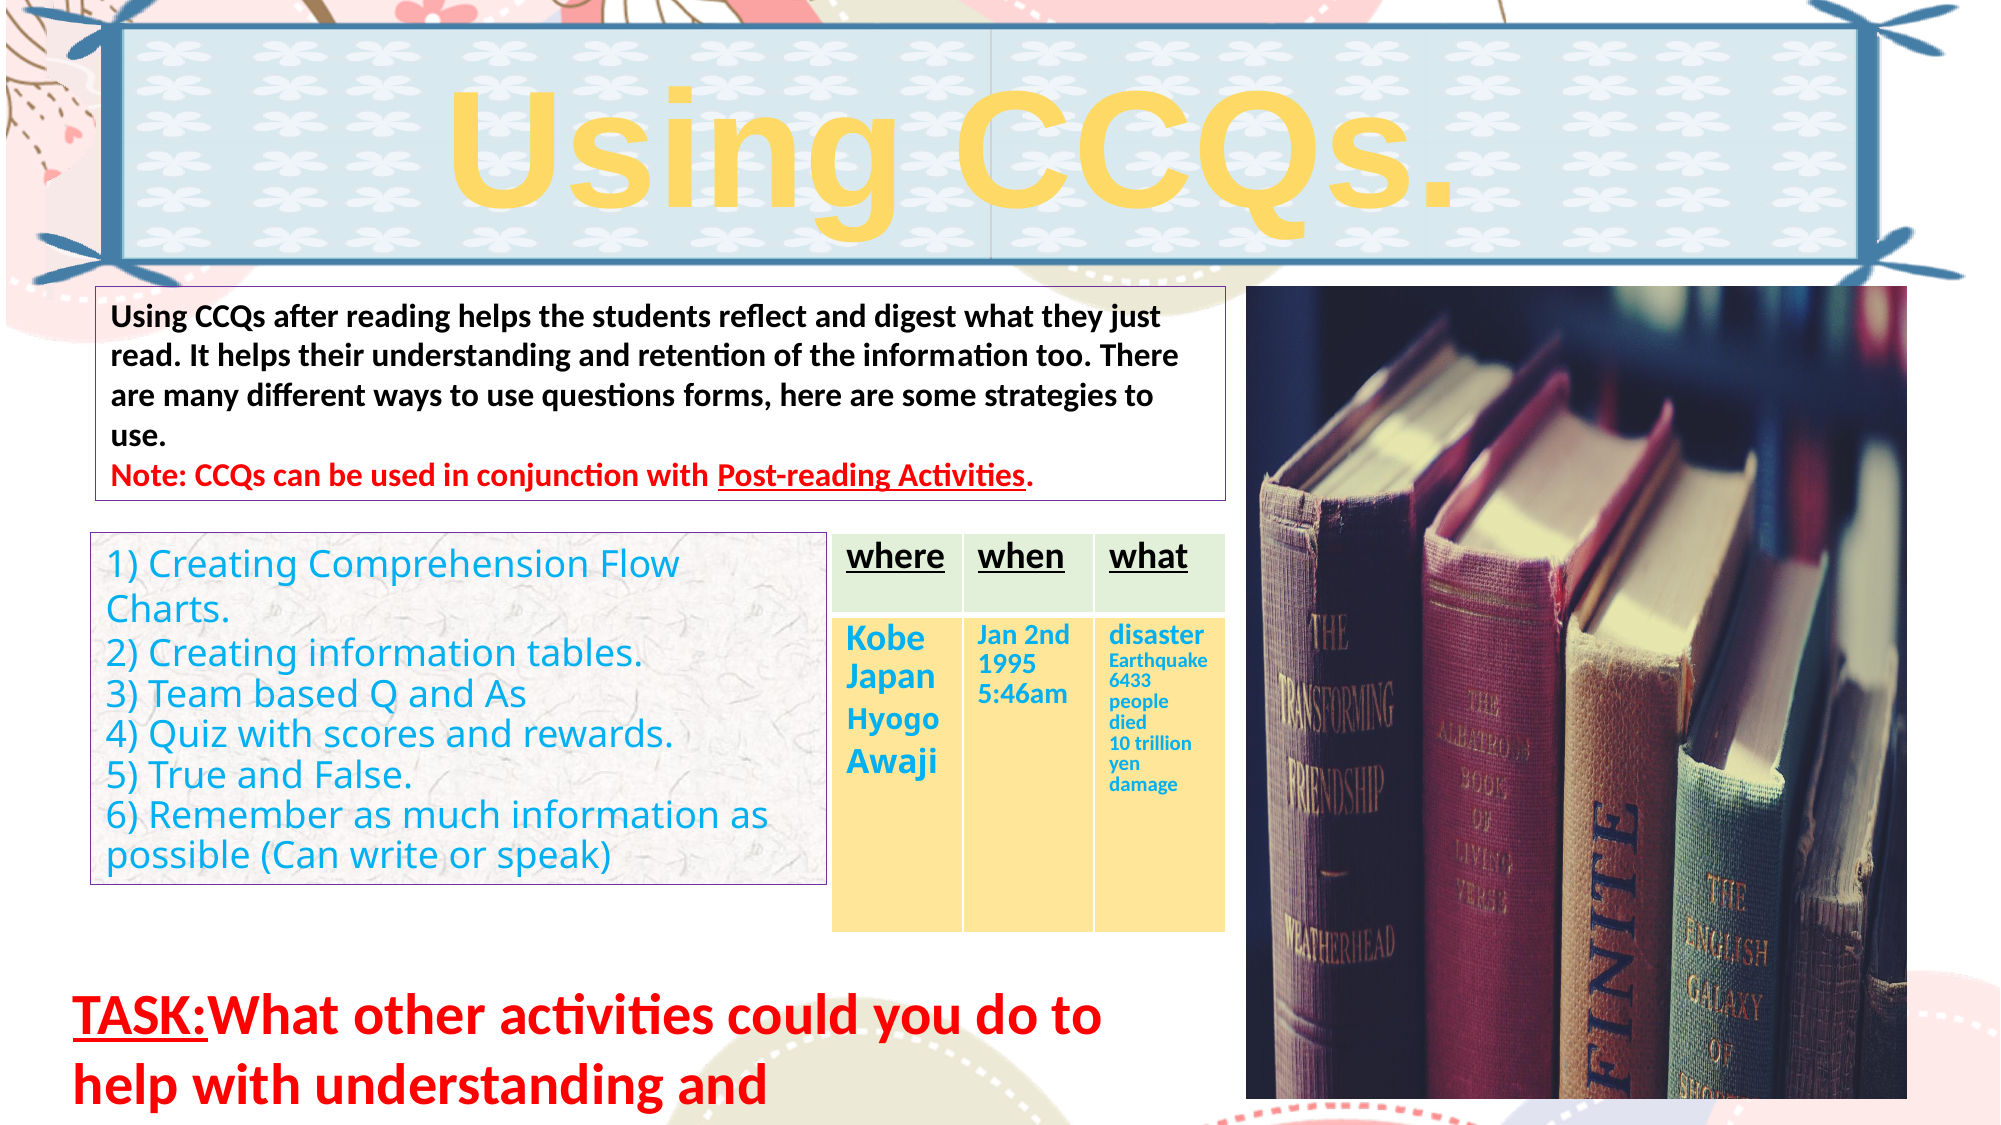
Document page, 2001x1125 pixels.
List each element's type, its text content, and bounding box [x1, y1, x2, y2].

text_box Using CCQs after reading helps the students reflect and digest what they just read. It helps their understanding and retention of the information too. There are many different ways to use questions forms, here are some strategies to use. Note: CCQs can be used in conjunction with Post-reading Activities. [95, 381, 1226, 501]
table_header what [1095, 534, 1225, 612]
table_header where [832, 534, 962, 612]
text_box 1) Creating Comprehension Flow Charts. 2) Creating information tables. 3) Team based Q and As 4) Quiz with scores and rewards. 5) True and False. 6) Remember as much information as possible (Can write or speak) [90, 532, 827, 885]
table_cell disaster Earthquake 6433 people died 10 trillion yen damage [1095, 618, 1225, 932]
table_cell Kobe Japan Hyogo Awaji [832, 618, 962, 932]
text_box TASK:What other activities could you do to help with understanding and comprehension? [58, 968, 500, 1125]
table_header when [964, 534, 1093, 612]
picture [0, 0, 2001, 1125]
table_cell Jan 2nd 1995 5:46am [964, 618, 1093, 932]
